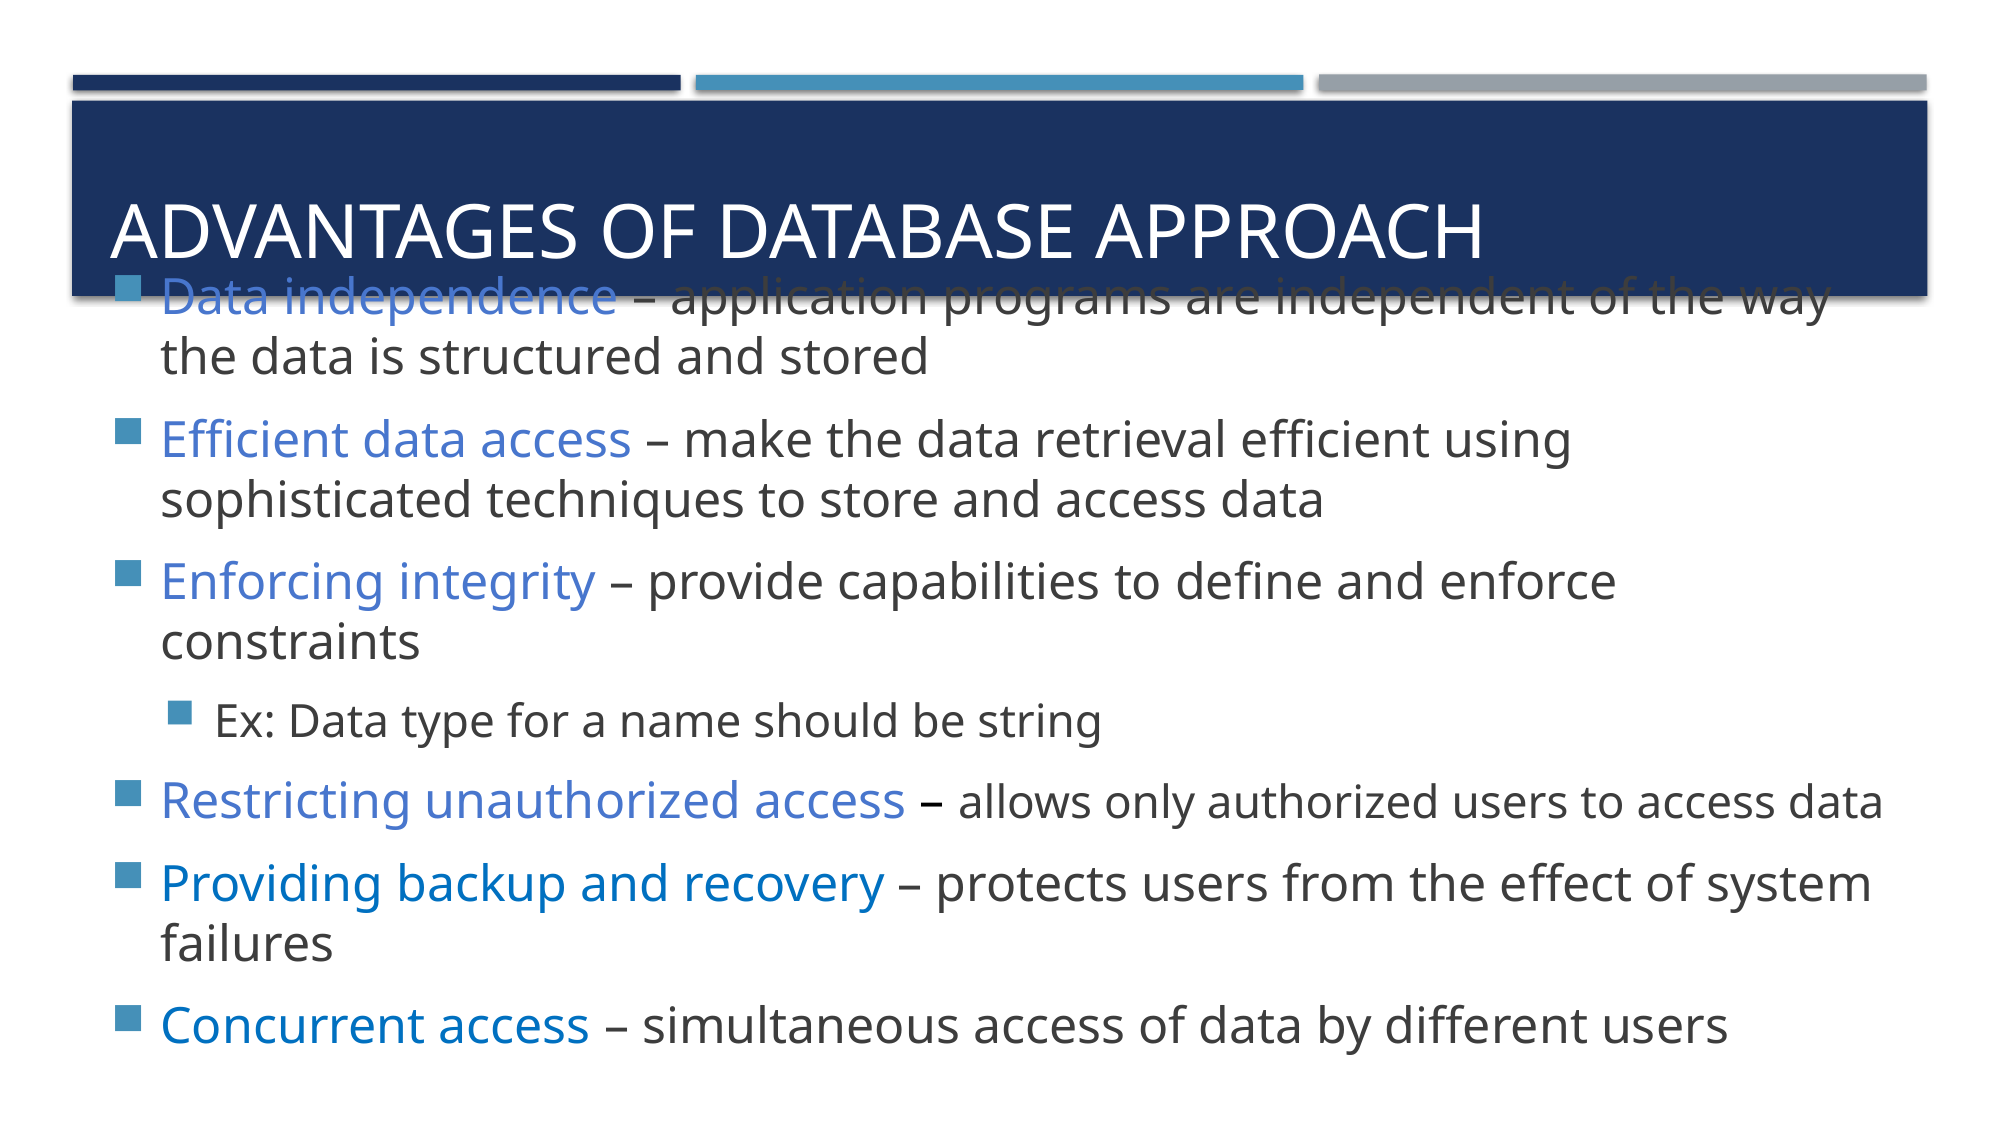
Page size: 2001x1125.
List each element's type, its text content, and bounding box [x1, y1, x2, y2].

title Advantages of database approach [95, 115, 1905, 282]
list Data independence – application programs are independent of the way the data is structured and stored Efficient data access – make the data retrieval efficient using sophisticated techniques to store and access data Enforcing integrity – provide capabilities to define and enforce constraints Ex: Data type for a name should be string Restricting unauthorized access – allows only authorized users to access data Providing backup and recovery – protects users from the effect of system failures Concurrent access – simultaneous access of data by different users [95, 357, 1905, 962]
